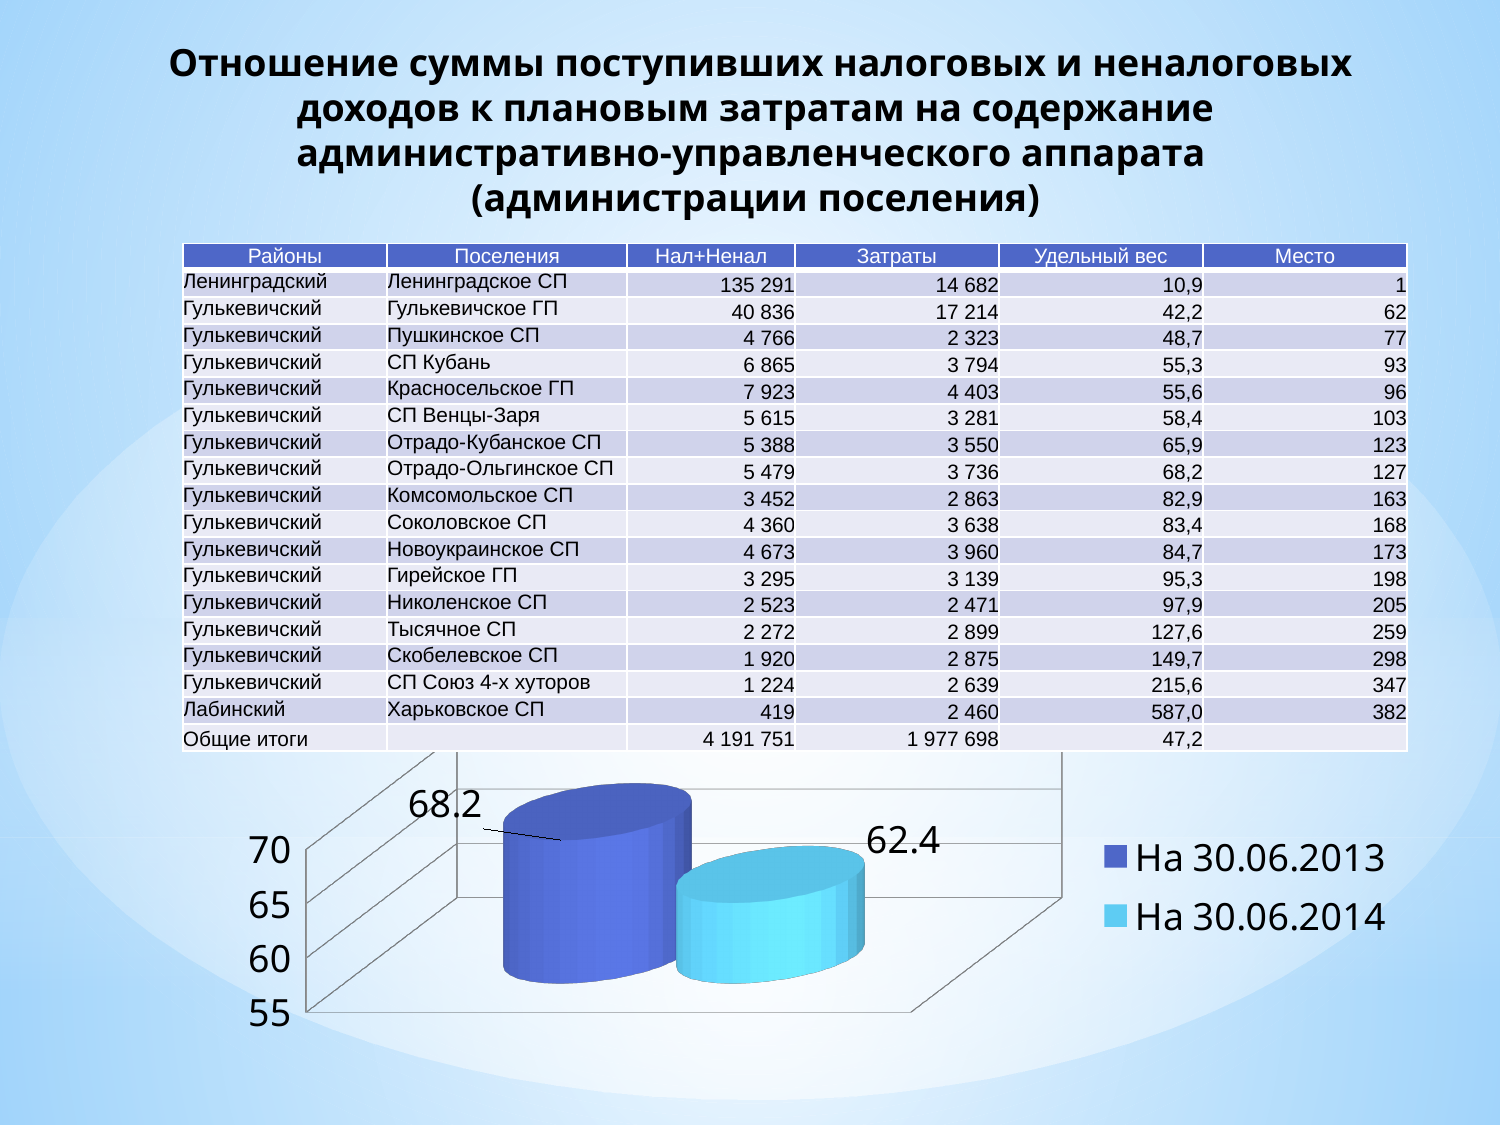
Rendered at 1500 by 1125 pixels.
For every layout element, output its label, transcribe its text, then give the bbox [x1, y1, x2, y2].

table_cell 5 388 [628, 431, 794, 456]
table_cell 347 [1204, 672, 1406, 696]
table_cell 127,6 [1000, 618, 1202, 643]
table_cell 83,4 [1000, 511, 1202, 536]
table_cell 587,0 [1000, 698, 1202, 723]
table_cell Гулькевичский [184, 458, 386, 483]
table_cell Гулькевичский [184, 325, 386, 349]
table_cell Гулькевичский [184, 591, 386, 616]
table_cell 205 [1204, 591, 1406, 616]
table_cell 3 295 [628, 565, 794, 590]
table_cell 17 214 [796, 298, 998, 323]
table_cell 5 615 [628, 405, 794, 430]
table_cell 93 [1204, 351, 1406, 376]
table_header Удельный вес [1000, 244, 1202, 267]
table_cell Гулькевичский [184, 405, 386, 430]
table_cell 1 [1204, 273, 1406, 296]
table_cell 4 360 [628, 511, 794, 536]
table_header Место [1204, 244, 1406, 267]
table_cell 55,3 [1000, 351, 1202, 376]
table_header Нал+Ненал [628, 244, 794, 267]
table_cell 55,6 [1000, 378, 1202, 403]
table_cell 1 224 [628, 672, 794, 696]
chart [218, 727, 1412, 1045]
table_cell 2 863 [796, 485, 998, 510]
table_header Затраты [796, 244, 998, 267]
table_cell Гулькевичский [184, 511, 386, 536]
table_cell Гулькевичский [184, 431, 386, 456]
table_cell 3 960 [796, 538, 998, 563]
table_cell 198 [1204, 565, 1406, 590]
table_cell 298 [1204, 645, 1406, 670]
table_cell Гулькевичский [184, 672, 386, 696]
table_cell 40 836 [628, 298, 794, 323]
table_cell 95,3 [1000, 565, 1202, 590]
table_cell 68,2 [1000, 458, 1202, 483]
table_cell Комсомольское СП [388, 485, 626, 510]
table_cell Гирейское ГП [388, 565, 626, 590]
table_cell 2 471 [796, 591, 998, 616]
table_cell Общие итоги [184, 725, 224, 750]
table_cell 4 403 [796, 378, 998, 403]
table_cell 259 [1204, 618, 1406, 643]
table_cell 65,9 [1000, 431, 1202, 456]
table_cell 2 875 [796, 645, 998, 670]
table_cell 173 [1204, 538, 1406, 563]
table_cell 2 523 [628, 591, 794, 616]
table_cell 2 460 [796, 698, 998, 723]
table_cell 97,9 [1000, 591, 1202, 616]
table_cell СП Союз 4-х хуторов [388, 672, 626, 696]
table_cell Гулькевичский [184, 298, 386, 323]
table_cell Отрадо-Кубанское СП [388, 431, 626, 456]
title Отношение суммы поступивших налоговых и неналоговых доходов к плановым затратам на содержание административно-управленческого аппарата (администрации поселения) [41, 30, 1471, 232]
table_cell 10,9 [1000, 273, 1202, 296]
table_cell 215,6 [1000, 672, 1202, 696]
table_cell 3 550 [796, 431, 998, 456]
table_cell Новоукраинское СП [388, 538, 626, 563]
table_cell 3 638 [796, 511, 998, 536]
table_cell Тысячное СП [388, 618, 626, 643]
table_cell 62 [1204, 298, 1406, 323]
table_cell 42,2 [1000, 298, 1202, 323]
table_cell Лабинский [184, 698, 386, 723]
table_cell 135 291 [628, 273, 794, 296]
table_cell Ленинградский [184, 273, 386, 296]
table_cell 149,7 [1000, 645, 1202, 670]
table_cell СП Кубань [388, 351, 626, 376]
table_cell Гулькевичское ГП [388, 298, 626, 323]
table_cell 127 [1204, 458, 1406, 483]
table_cell Гулькевичский [184, 378, 386, 403]
table_cell 2 272 [628, 618, 794, 643]
table_cell 163 [1204, 485, 1406, 510]
table_cell 3 794 [796, 351, 998, 376]
table_cell 3 139 [796, 565, 998, 590]
table_cell 123 [1204, 431, 1406, 456]
table_cell 2 323 [796, 325, 998, 349]
table_cell 4 766 [628, 325, 794, 349]
table_cell Ленинградское СП [388, 273, 626, 296]
table_cell 419 [628, 698, 794, 723]
table_cell 7 923 [628, 378, 794, 403]
table_cell 14 682 [796, 273, 998, 296]
table_cell Гулькевичский [184, 351, 386, 376]
table_cell 2 639 [796, 672, 998, 696]
table_cell 82,9 [1000, 485, 1202, 510]
table_header Поселения [388, 244, 626, 267]
table_cell 382 [1204, 698, 1406, 723]
table_cell 4 673 [628, 538, 794, 563]
table_cell Николенское СП [388, 591, 626, 616]
table_cell 77 [1204, 325, 1406, 349]
table_cell 103 [1204, 405, 1406, 430]
table_cell 48,7 [1000, 325, 1202, 349]
table_cell 6 865 [628, 351, 794, 376]
table_cell 5 479 [628, 458, 794, 483]
table_cell 1 920 [628, 645, 794, 670]
table_cell Пушкинское СП [388, 325, 626, 349]
table_cell Харьковское СП [388, 698, 626, 723]
table_cell 84,7 [1000, 538, 1202, 563]
table_cell Гулькевичский [184, 565, 386, 590]
table_cell 3 281 [796, 405, 998, 430]
table_cell 2 899 [796, 618, 998, 643]
table_cell 3 452 [628, 485, 794, 510]
table_cell Гулькевичский [184, 618, 386, 643]
table_cell Соколовское СП [388, 511, 626, 536]
table_cell Гулькевичский [184, 485, 386, 510]
table_cell Гулькевичский [184, 645, 386, 670]
table_cell Отрадо-Ольгинское СП [388, 458, 626, 483]
table_cell 3 736 [796, 458, 998, 483]
table_cell Скобелевское СП [388, 645, 626, 670]
table_cell 168 [1204, 511, 1406, 536]
table_cell 58,4 [1000, 405, 1202, 430]
table_cell СП Венцы-Заря [388, 405, 626, 430]
table_cell 96 [1204, 378, 1406, 403]
table_cell Красносельское ГП [388, 378, 626, 403]
table_header Районы [184, 244, 386, 267]
table_cell Гулькевичский [184, 538, 386, 563]
